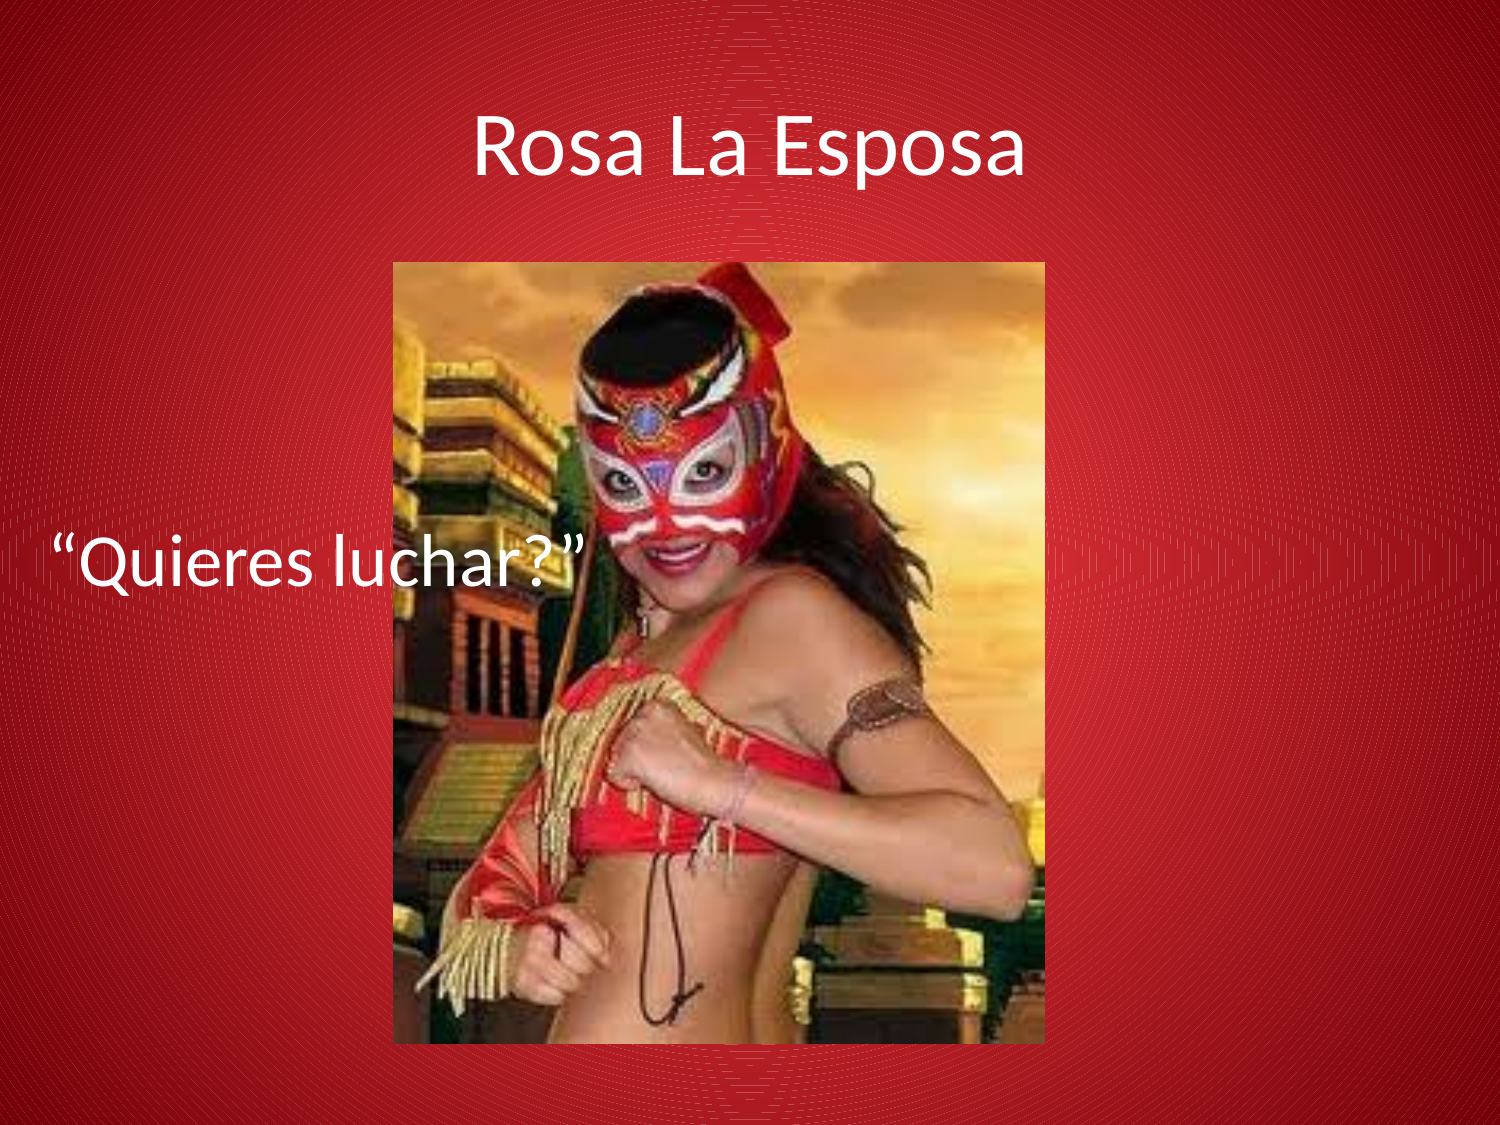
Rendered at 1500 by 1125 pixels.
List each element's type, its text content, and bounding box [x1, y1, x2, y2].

picture [393, 262, 1045, 1044]
title Rosa La Esposa [75, 45, 1425, 233]
text_box “Quieres luchar?” [32, 503, 388, 609]
